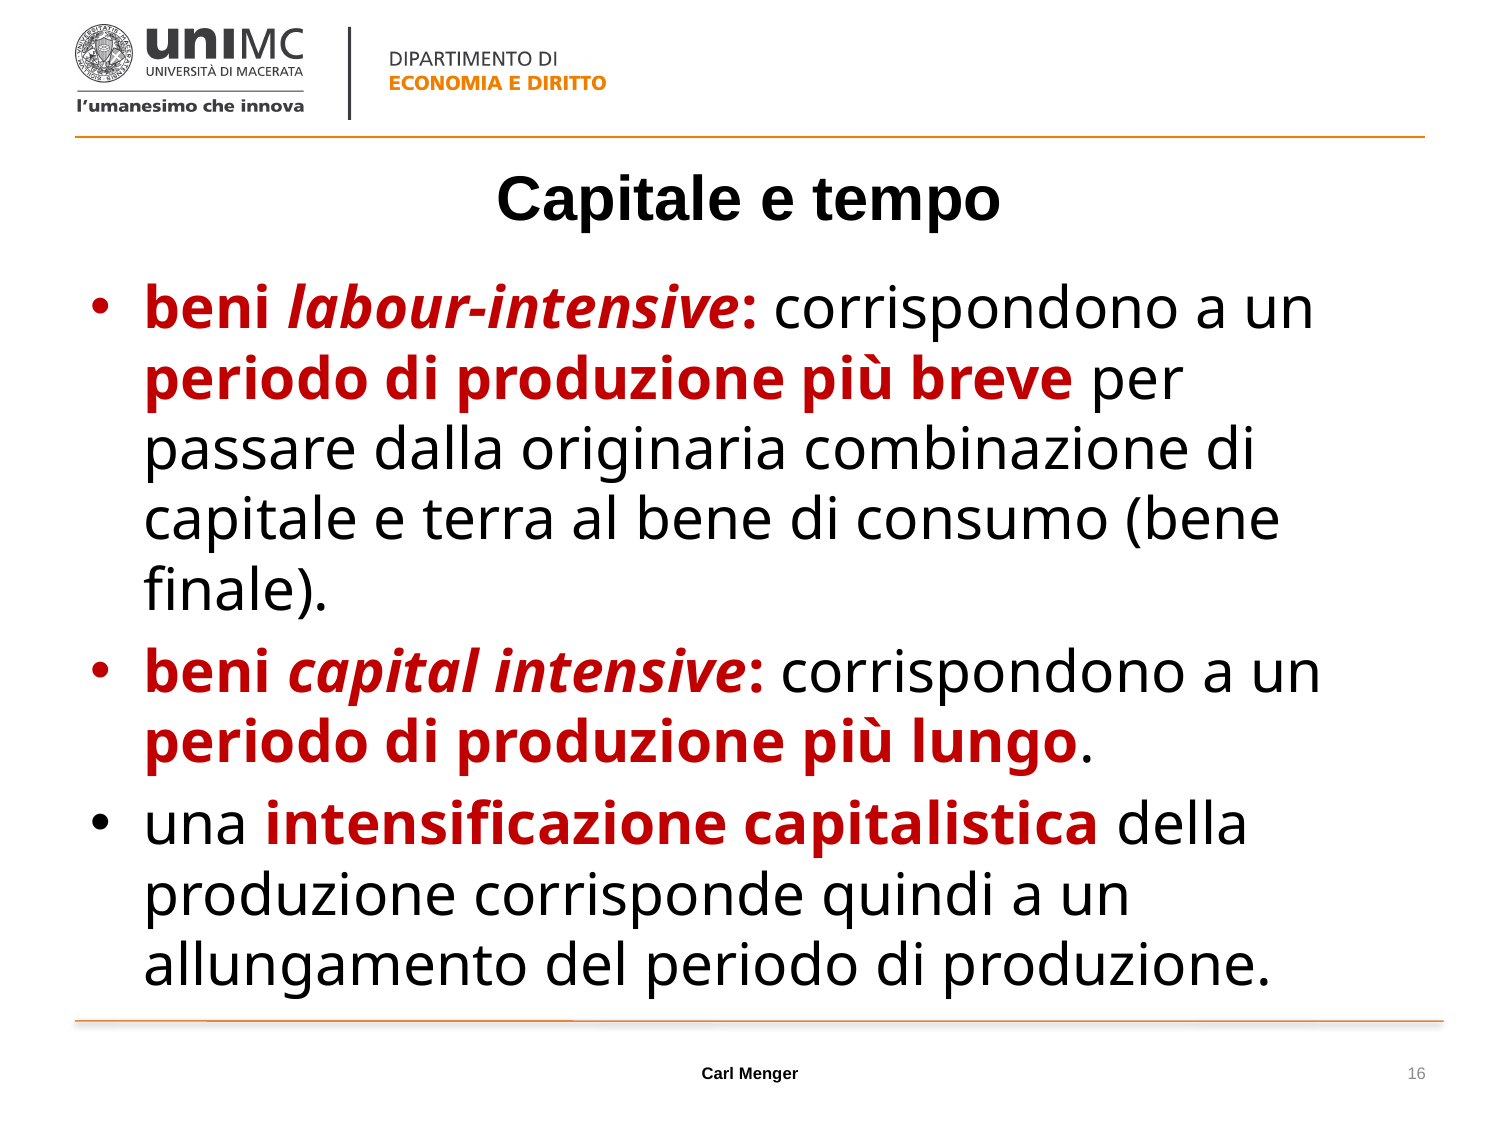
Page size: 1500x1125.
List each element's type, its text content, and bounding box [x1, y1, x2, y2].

picture [75, 24, 1425, 138]
title Capitale e tempo [75, 149, 1425, 241]
slide_number 16 [1091, 1042, 1442, 1103]
footer Carl Menger [512, 1042, 988, 1103]
list beni labour-intensive: corrispondono a un periodo di produzione più breve per passare dalla originaria combinazione di capitale e terra al bene di consumo (bene finale). beni capital intensive: corrispondono a un periodo di produzione più lungo. una intensificazione capitalistica della produzione corrisponde quindi a un allungamento del periodo di produzione. [75, 262, 1425, 1005]
